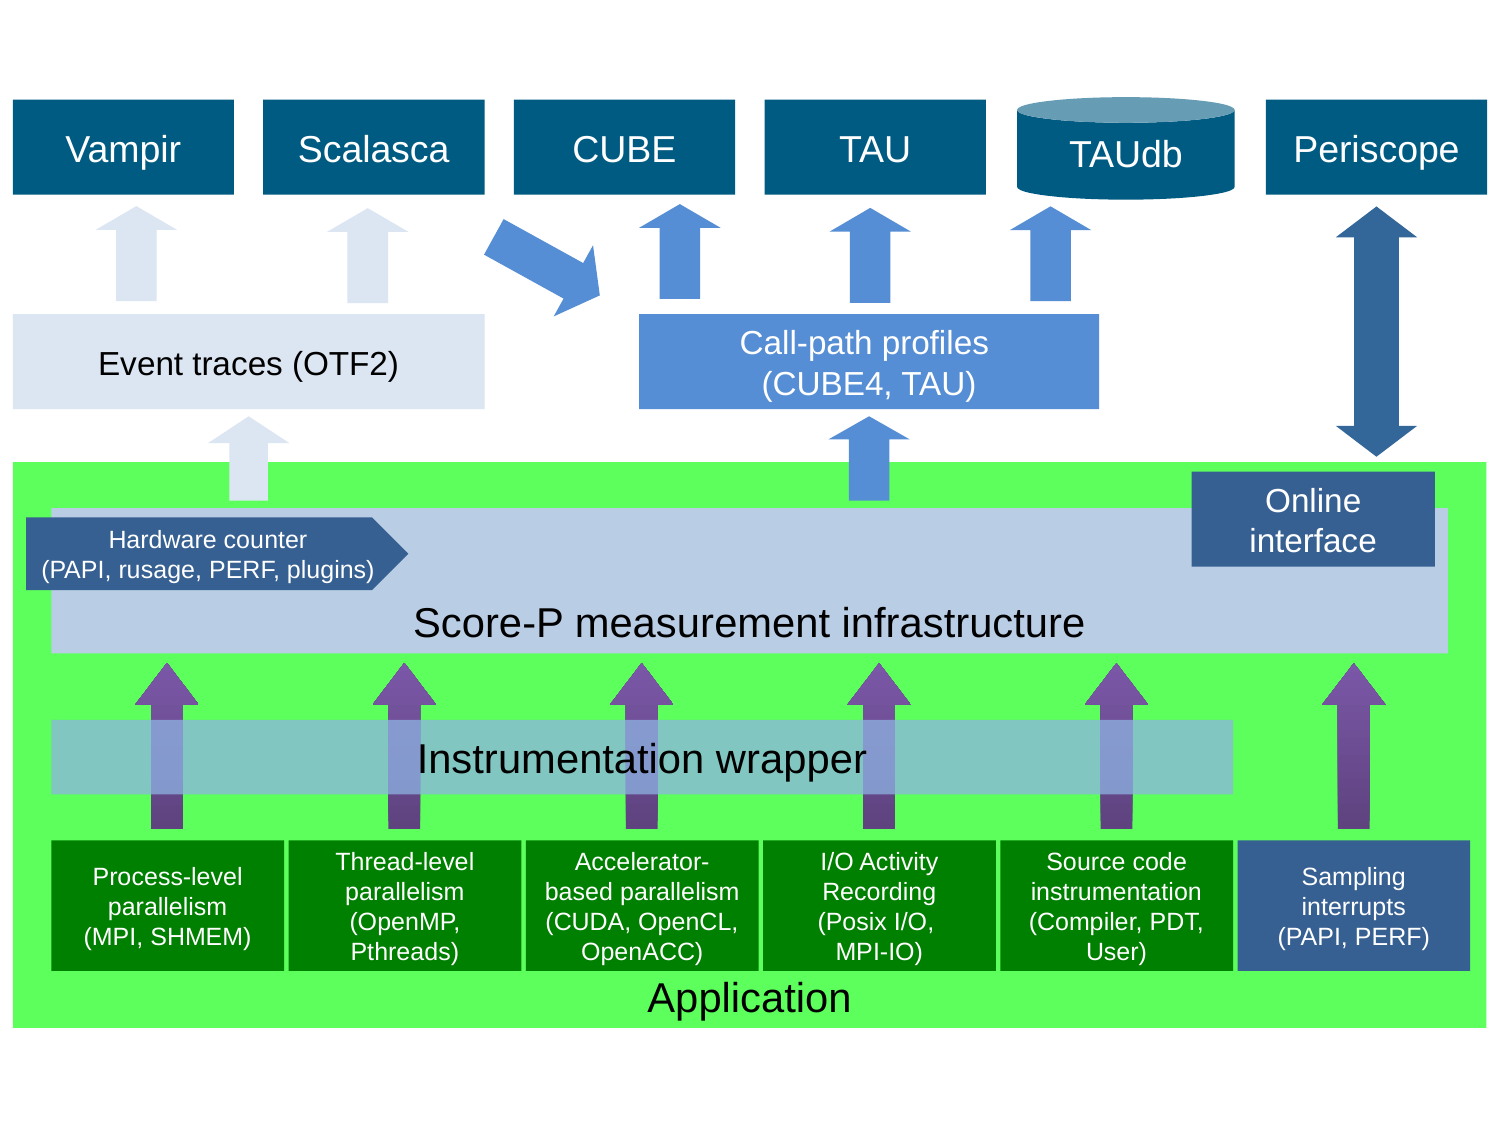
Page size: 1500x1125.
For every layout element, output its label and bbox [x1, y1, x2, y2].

text_box [12, 97, 1488, 1028]
